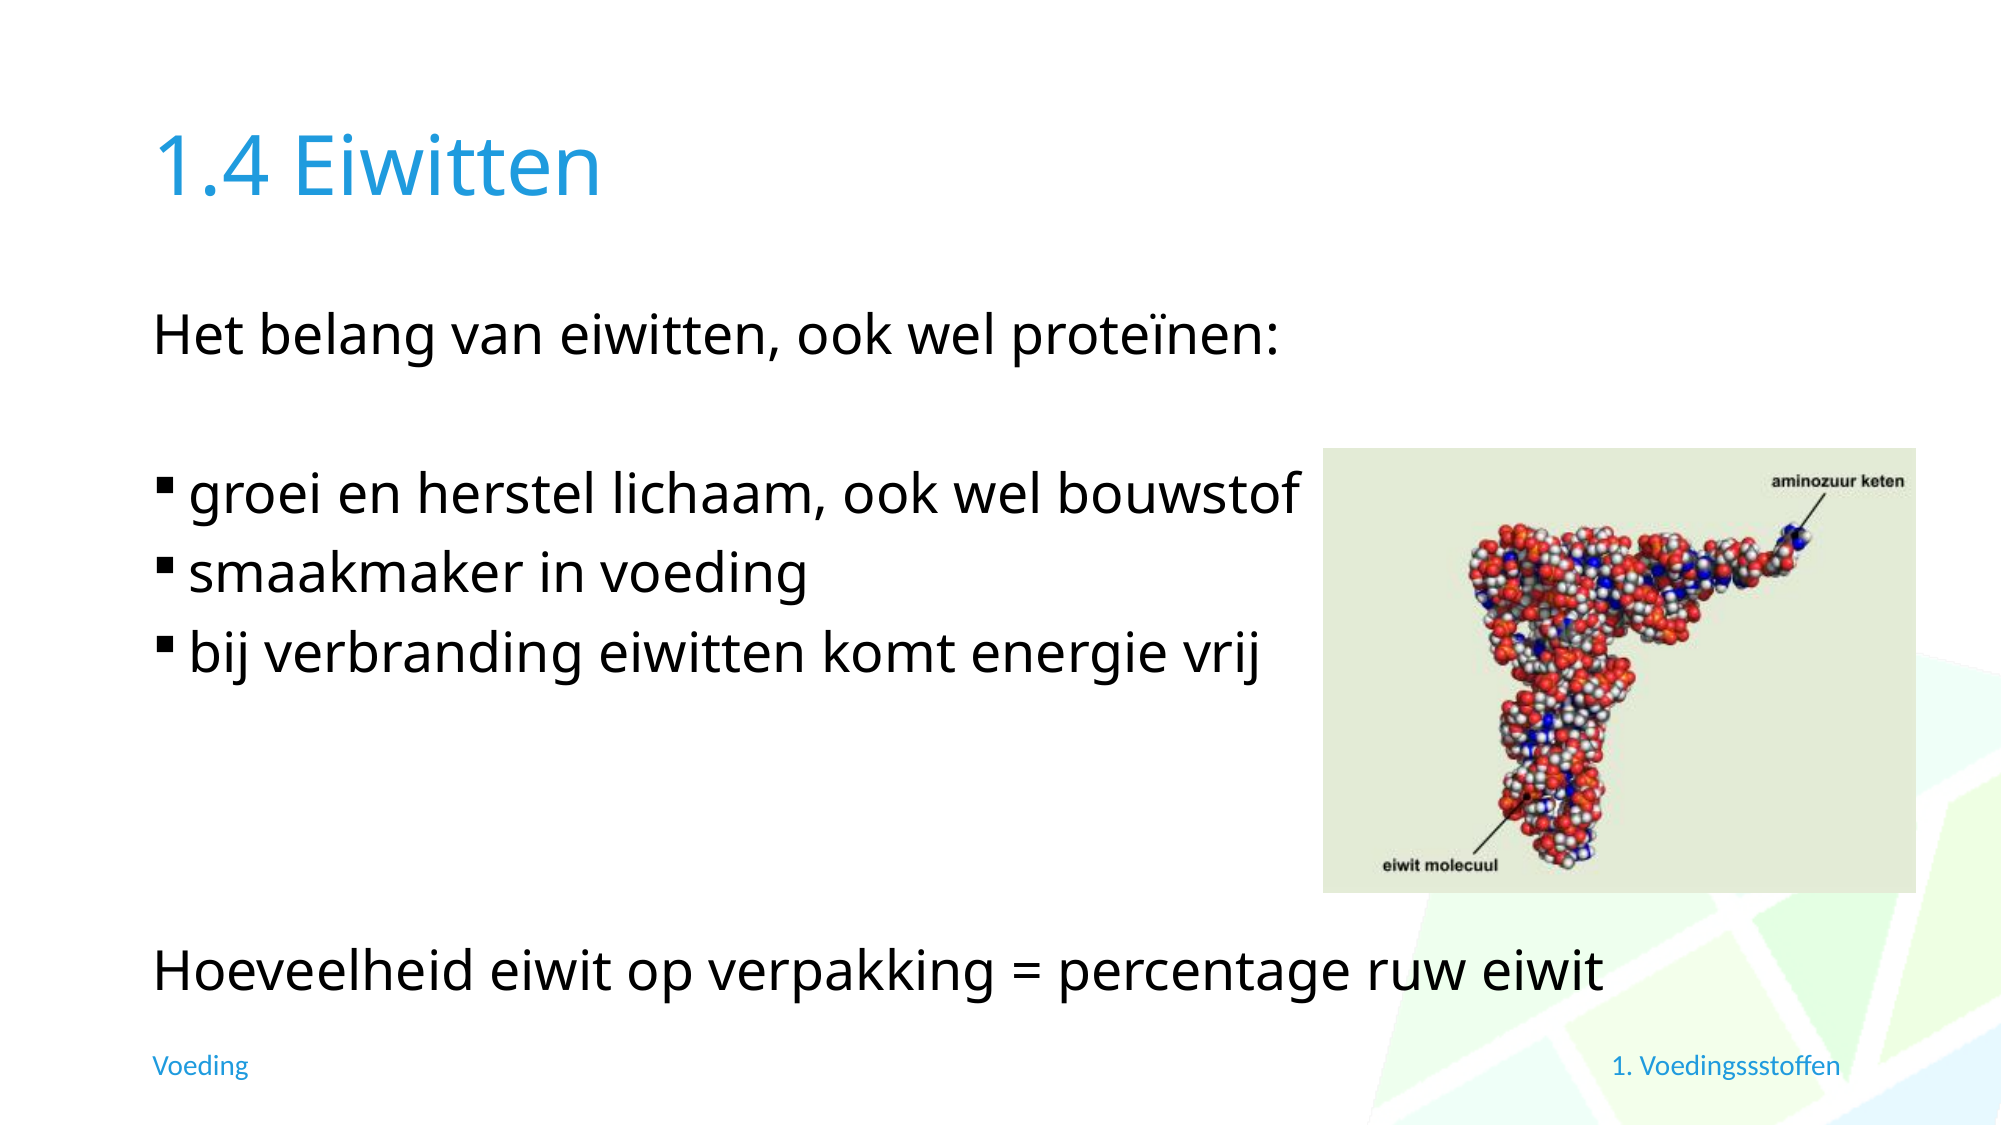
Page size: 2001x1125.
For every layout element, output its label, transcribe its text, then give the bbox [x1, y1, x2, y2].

title 1.4 Eiwitten [137, 59, 1863, 278]
list Voeding [137, 1042, 588, 1103]
list 1. Voedingssstoffen [1412, 1042, 1863, 1103]
picture [1323, 448, 1916, 893]
list Het belang van eiwitten, ook wel proteïnen: groei en herstel lichaam, ook wel bouwstof smaakmaker in voeding bij verbranding eiwitten komt energie vrij Hoeveelheid eiwit op verpakking = percentage ruw eiwit [137, 299, 1863, 1014]
